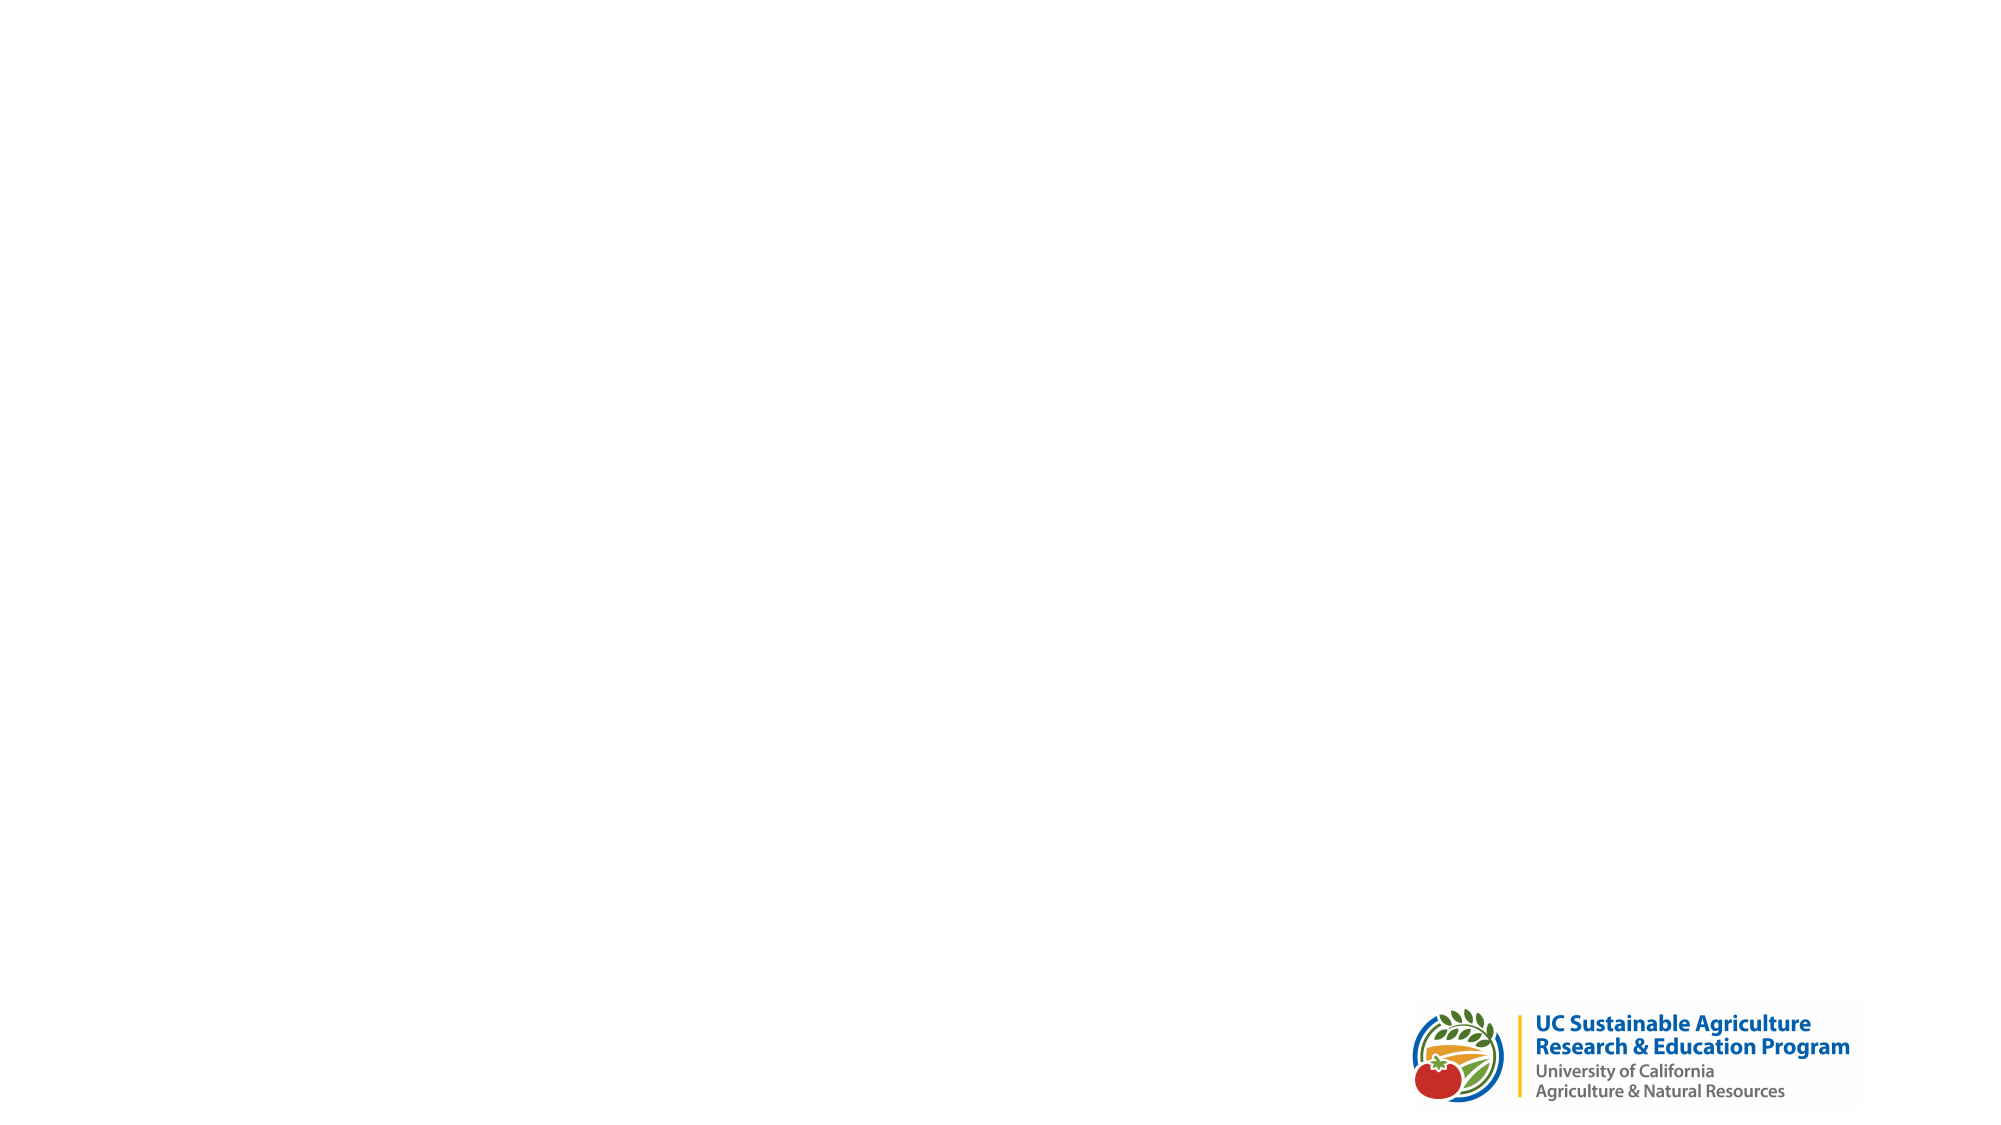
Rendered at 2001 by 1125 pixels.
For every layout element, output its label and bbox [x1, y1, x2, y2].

picture [1412, 1000, 1863, 1111]
